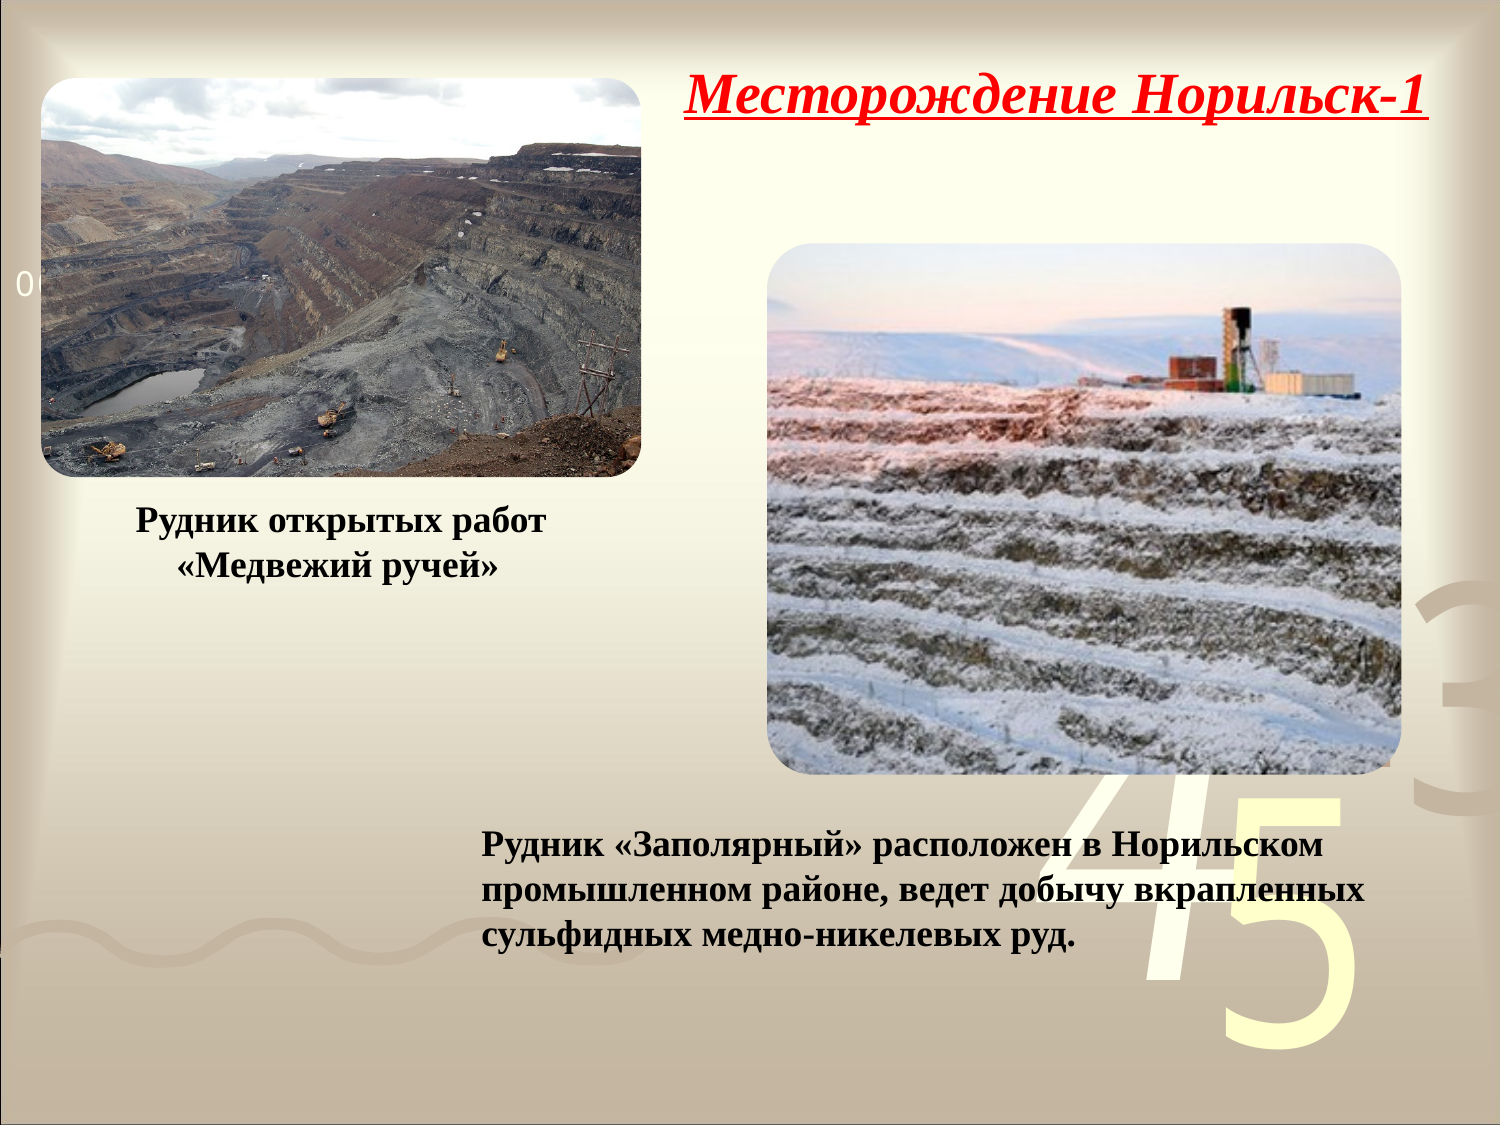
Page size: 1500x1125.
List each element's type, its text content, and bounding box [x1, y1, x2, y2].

text_box Рудник «Заполярный» расположен в Норильском промышленном районе, ведет добычу вкрапленных сульфидных медно-никелевых руд. [466, 811, 1402, 962]
picture [0, 0, 1500, 1125]
text_box Месторождение Норильск-1 [669, 47, 1459, 133]
text_box Рудник открытых работ «Медвежий ручей» [41, 487, 642, 593]
